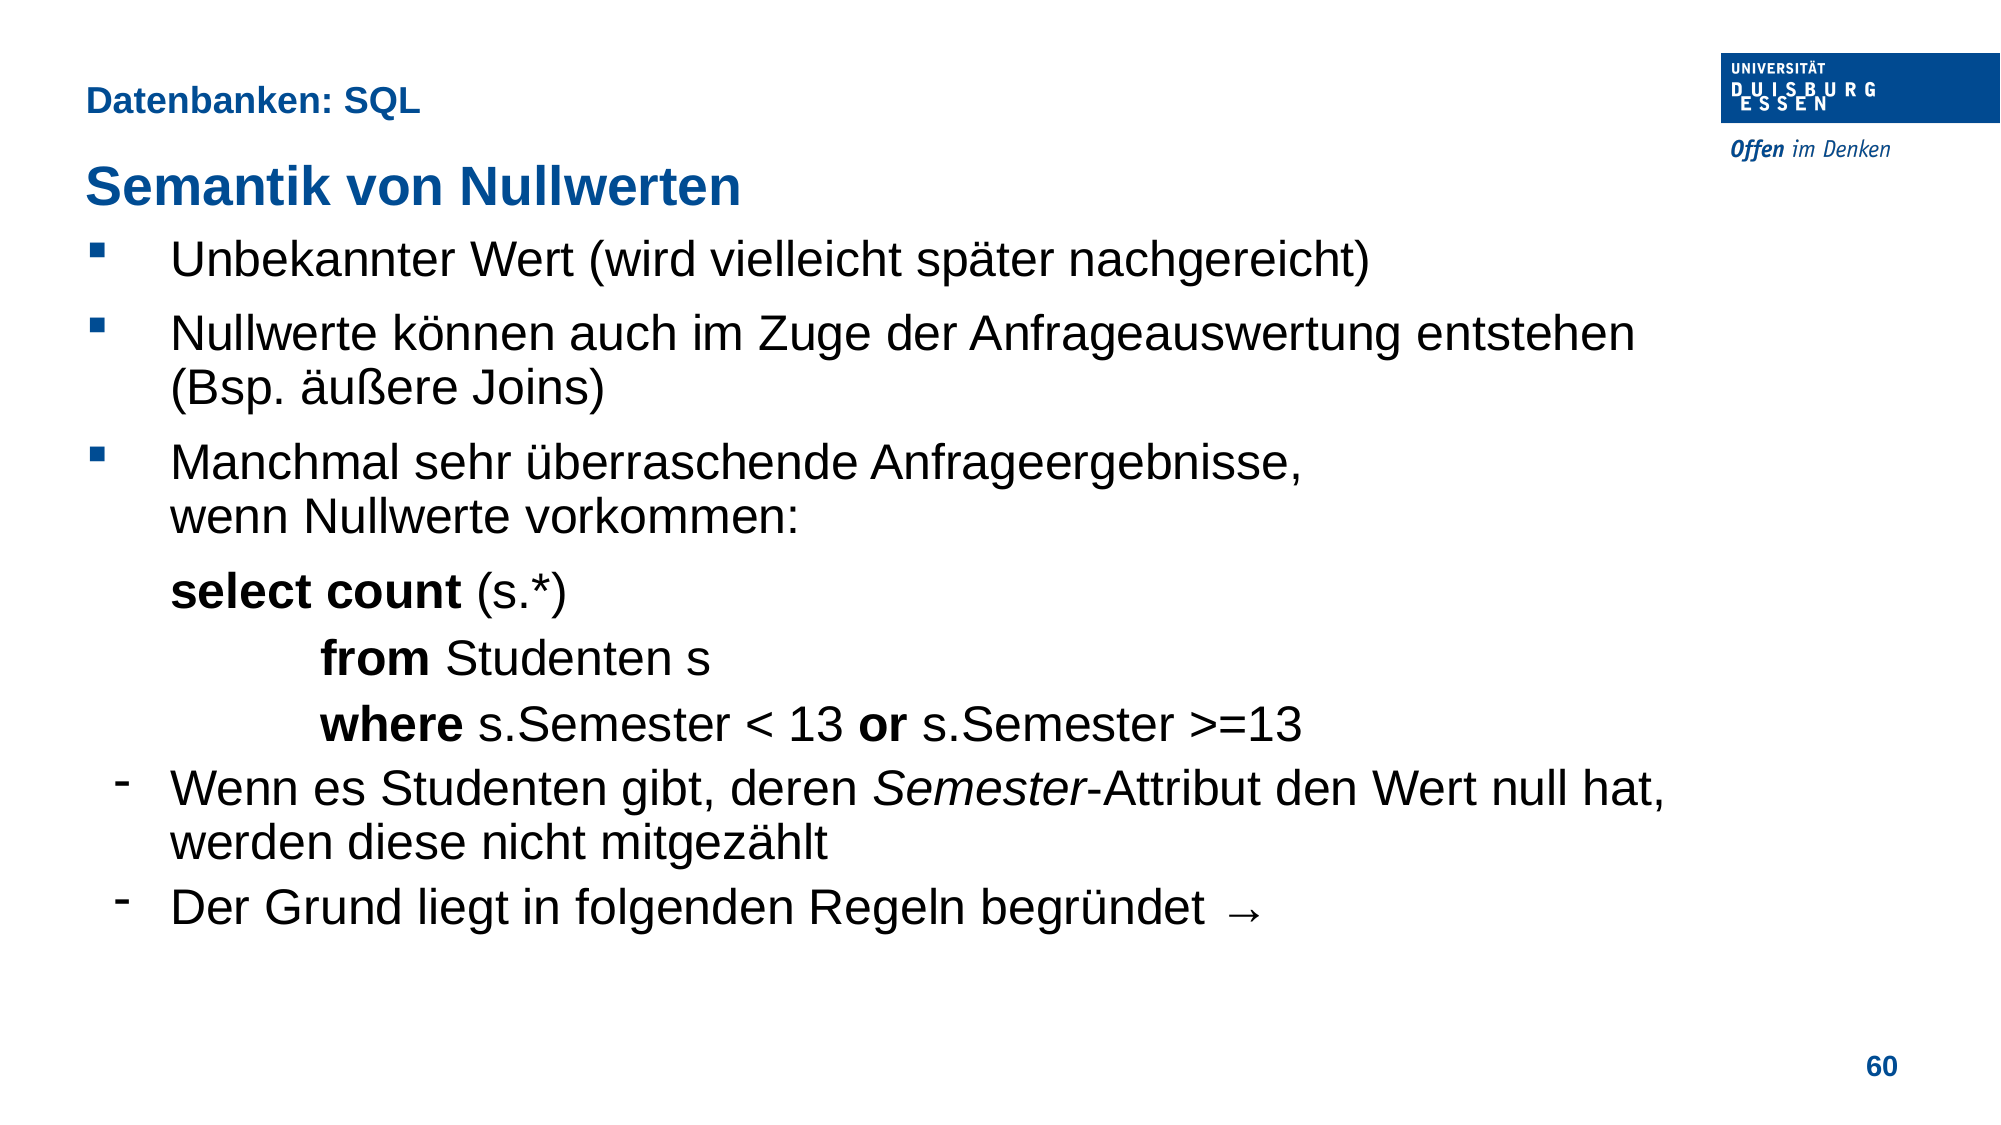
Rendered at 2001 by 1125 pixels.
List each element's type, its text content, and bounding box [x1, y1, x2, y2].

picture [1721, 53, 2000, 162]
list Unbekannter Wert (wird vielleicht später nachgereicht) Nullwerte können auch im Zuge der Anfrageauswertung entstehen (Bsp. äußere Joins) Manchmal sehr überraschende Anfrageergebnisse, wenn Nullwerte vorkommen: select count (s.*) from Studenten s where s.Semester < 13 or s.Semester >=13 Wenn es Studenten gibt, deren Semester-Attribut den Wert null hat, werden diese nicht mitgezählt Der Grund liegt in folgenden Regeln begründet → [85, 225, 1914, 1040]
list Semantik von Nullwerten [85, 150, 1696, 225]
slide_number 60 [1677, 1039, 1914, 1081]
list Datenbanken: SQL [85, 81, 1696, 122]
